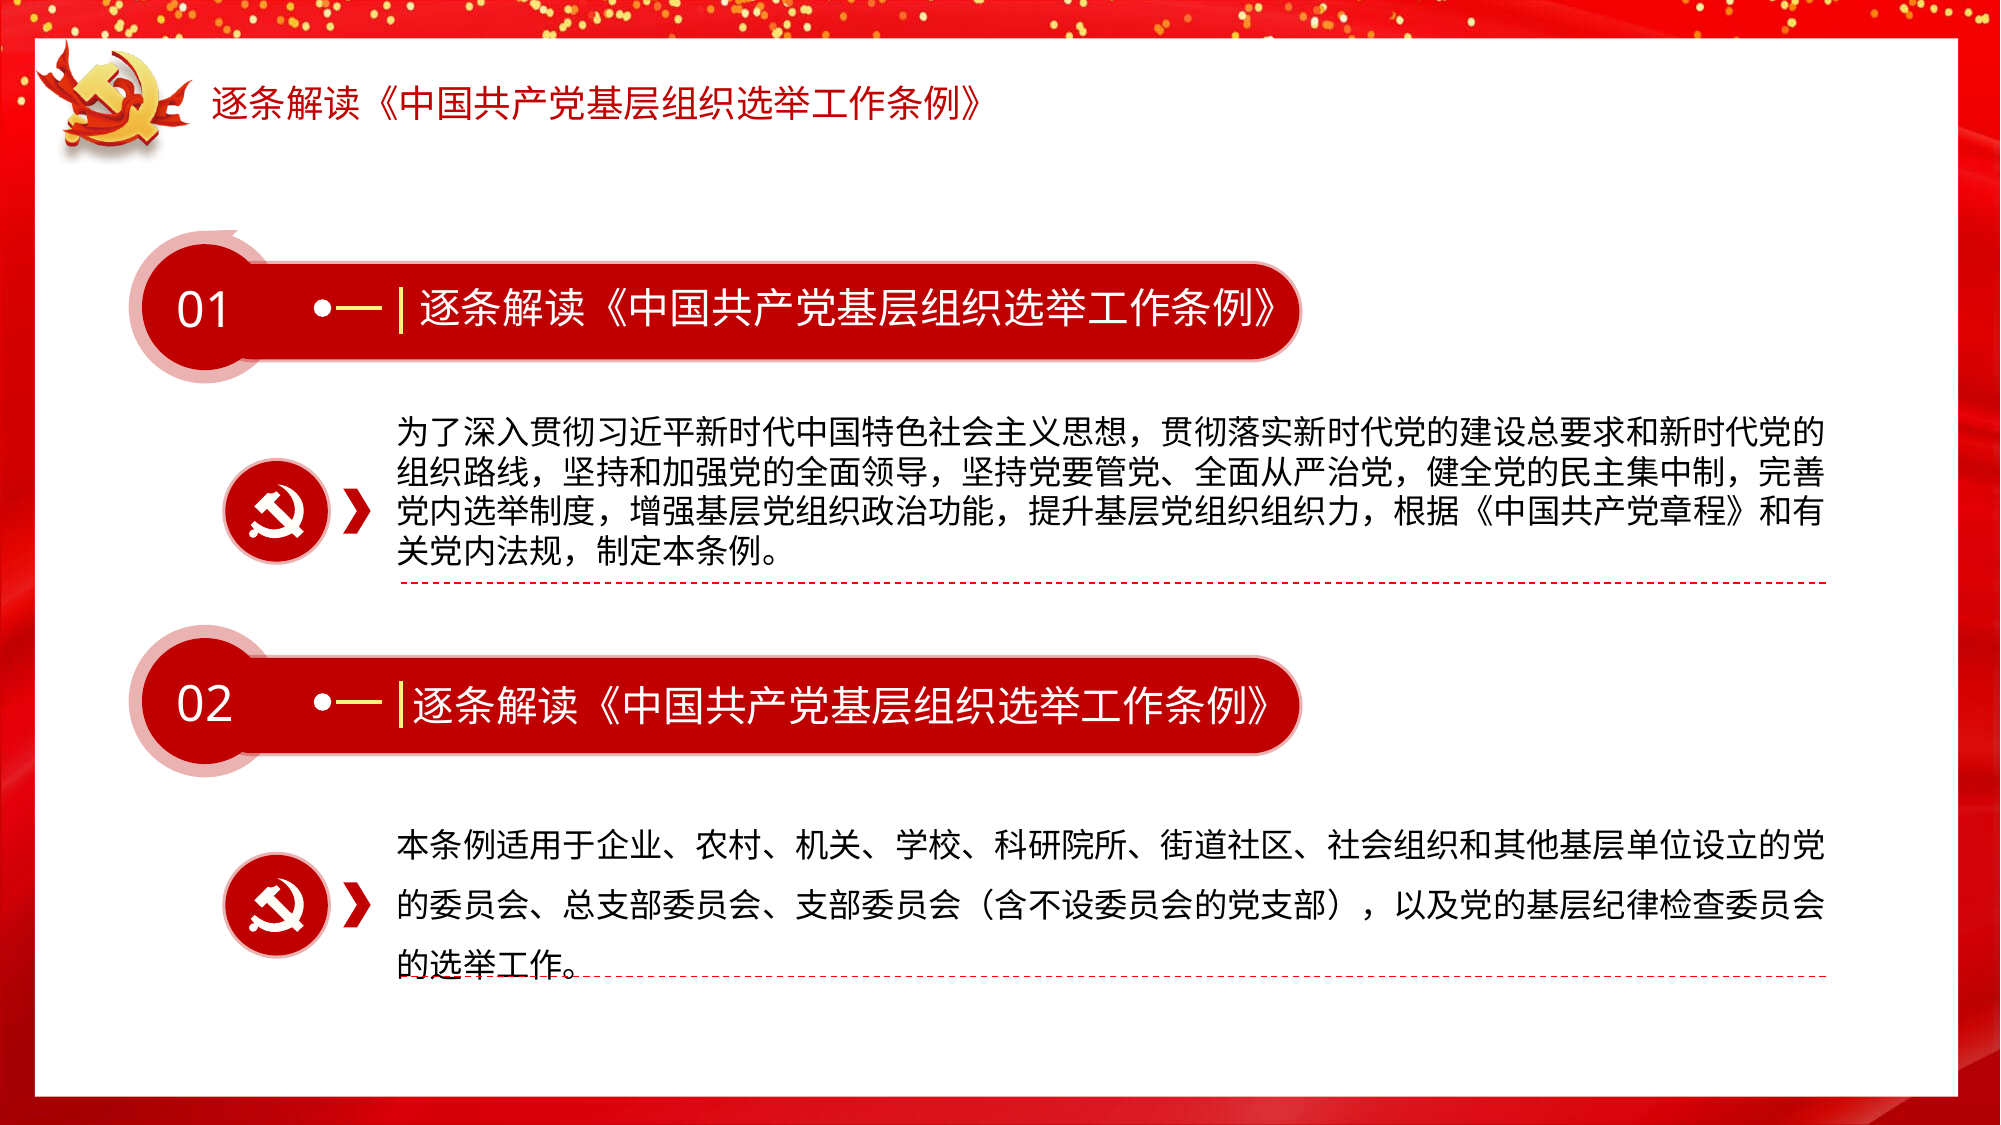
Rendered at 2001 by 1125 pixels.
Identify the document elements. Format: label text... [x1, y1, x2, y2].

text_box 逐条解读《中国共产党基层组织选举工作条例》 [196, 72, 1014, 132]
picture [0, 0, 2000, 1125]
text_box [343, 488, 371, 534]
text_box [225, 460, 328, 562]
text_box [141, 638, 1308, 765]
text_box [141, 244, 1315, 371]
text_box 为了深入贯彻习近平新时代中国特色社会主义思想，贯彻落实新时代党的建设总要求和新时代党的组织路线，坚持和加强党的全面领导，坚持党要管党、全面从严治党，健全党的民主集中制，完善党内选举制度，增强基层党组织政治功能，提升基层党组织组织力，根据《中国共产党章程》和有关党内法规，制定本条例。 [381, 403, 1844, 578]
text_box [225, 854, 328, 956]
text_box [34, 37, 1959, 1098]
text_box [343, 882, 371, 928]
text_box 本条例适用于企业、农村、机关、学校、科研院所、街道社区、社会组织和其他基层单位设立的党的委员会、总支部委员会、支部委员会（含不设委员会的党支部），以及党的基层纪律检查委员会的选举工作。 [381, 797, 1844, 992]
